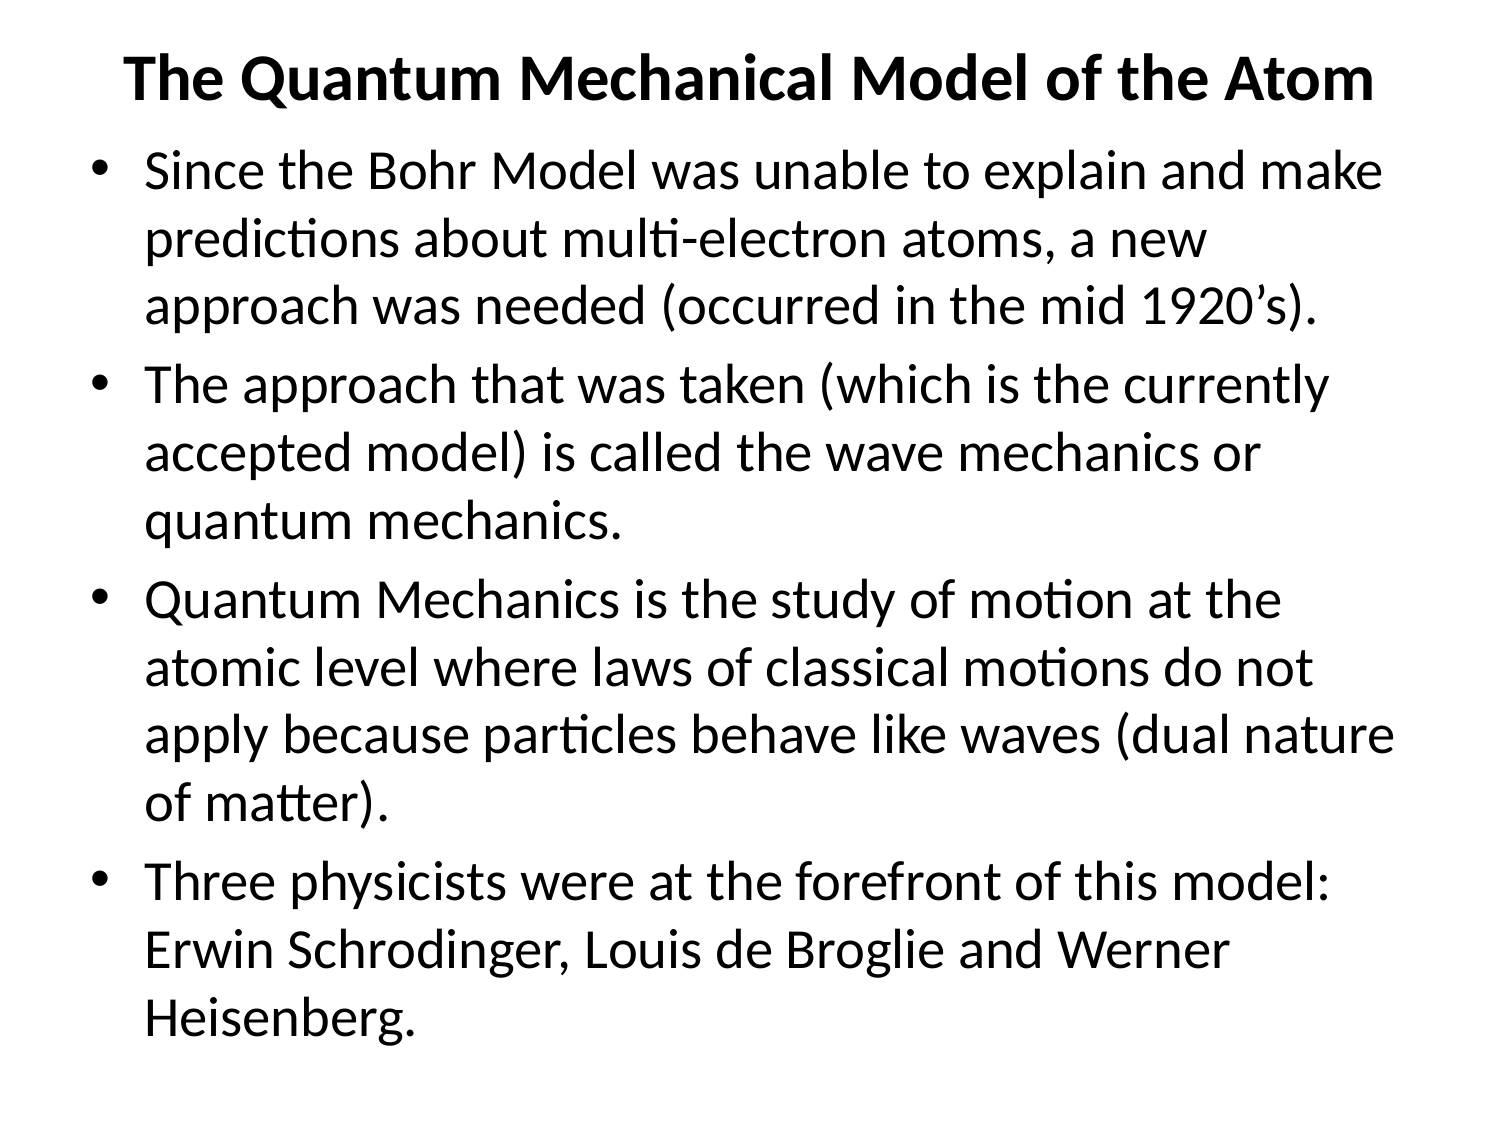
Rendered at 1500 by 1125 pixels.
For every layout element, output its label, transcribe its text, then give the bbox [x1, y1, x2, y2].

list Since the Bohr Model was unable to explain and make predictions about multi-electron atoms, a new approach was needed (occurred in the mid 1920’s). The approach that was taken (which is the currently accepted model) is called the wave mechanics or quantum mechanics. Quantum Mechanics is the study of motion at the atomic level where laws of classical motions do not apply because particles behave like waves (dual nature of matter). Three physicists were at the forefront of this model: Erwin Schrodinger, Louis de Broglie and Werner Heisenberg. [74, 125, 1426, 1059]
title The Quantum Mechanical Model of the Atom [74, 21, 1426, 125]
